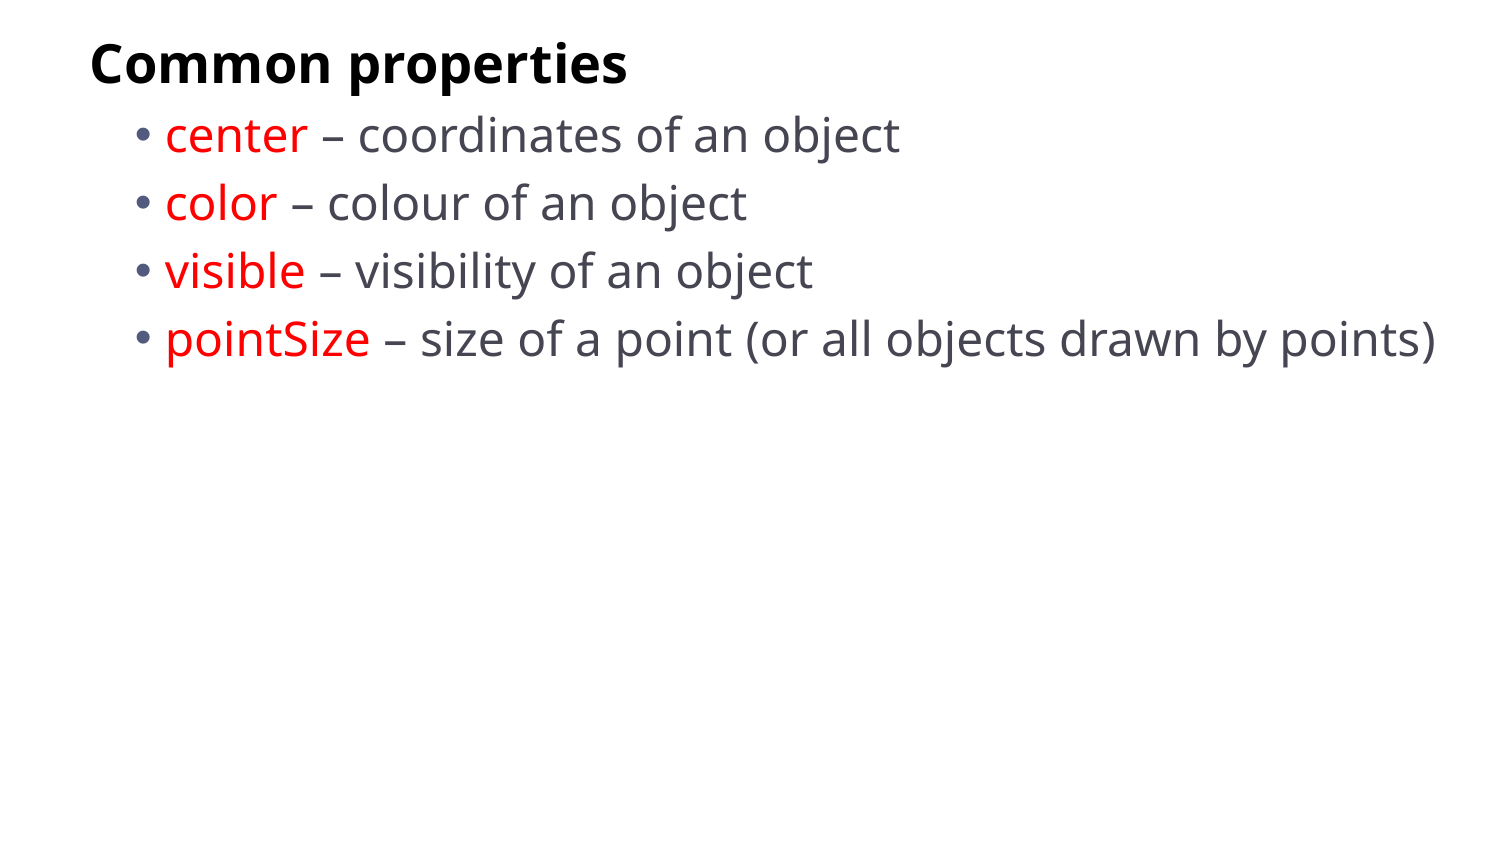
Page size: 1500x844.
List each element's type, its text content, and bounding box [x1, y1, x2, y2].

list Common properties center – coordinates of an object color – colour of an object visible – visibility of an object pointSize – size of a point (or all objects drawn by points) [75, 21, 1475, 835]
